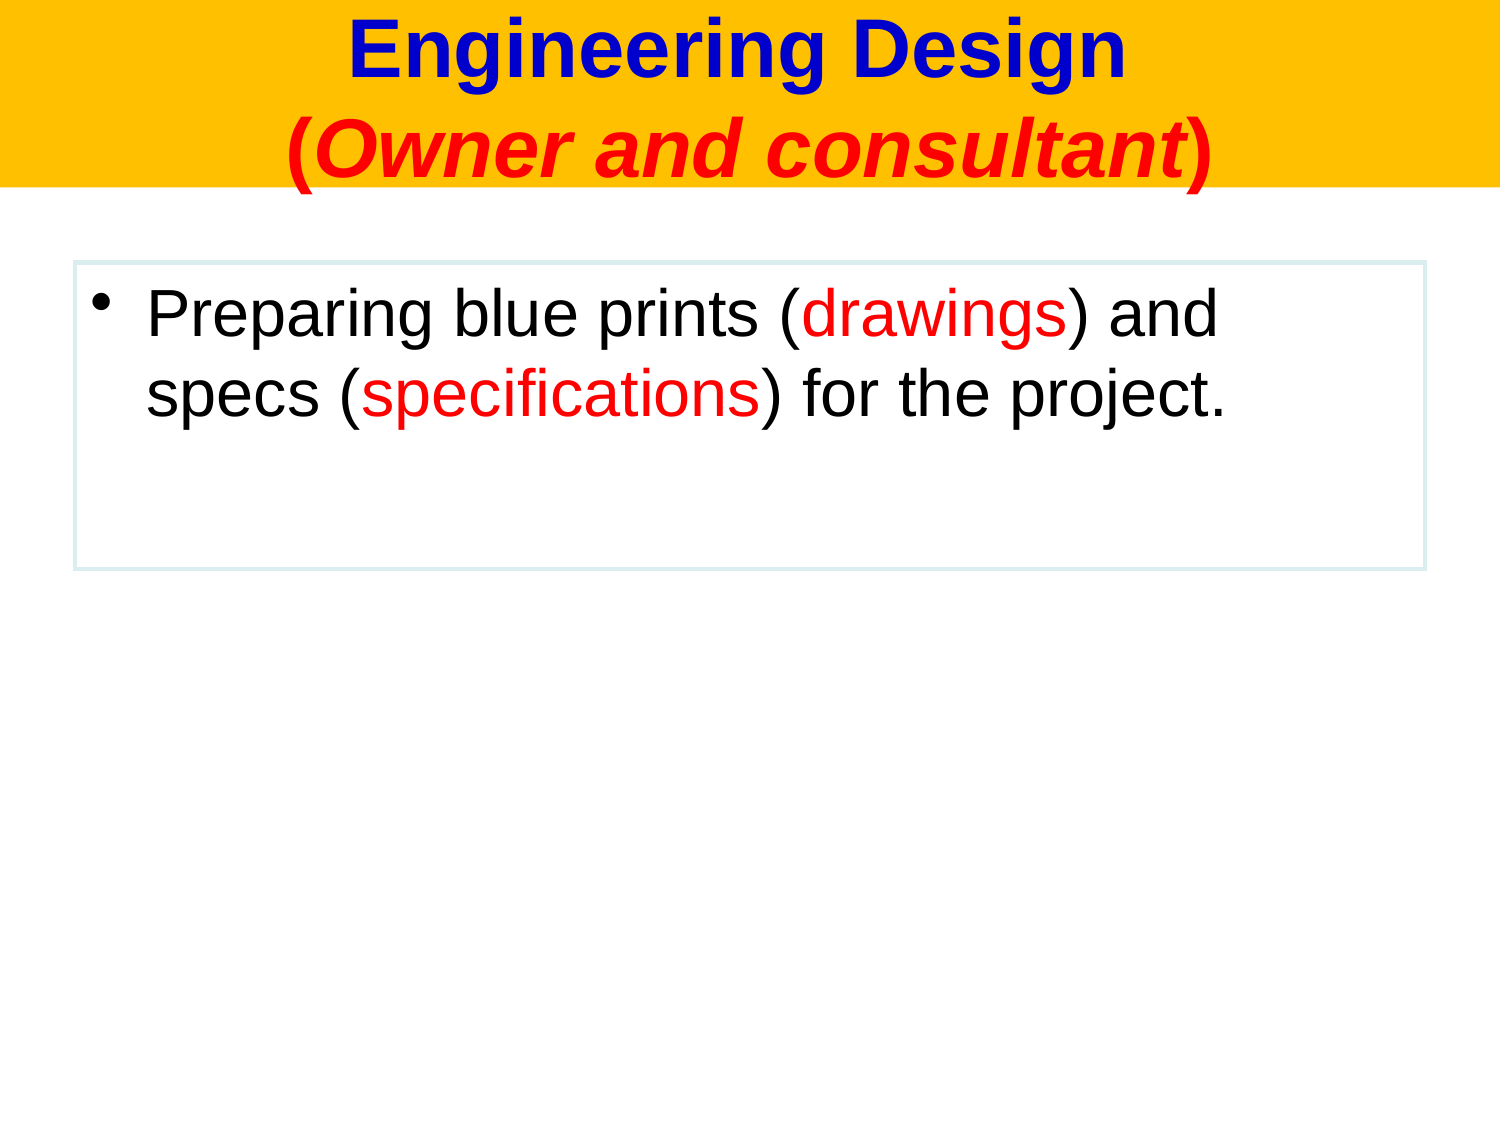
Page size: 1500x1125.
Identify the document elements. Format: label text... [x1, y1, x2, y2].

list Preparing blue prints (drawings) and specs (specifications) for the project. [73, 260, 1427, 571]
title Engineering Design (Owner and consultant) [0, 0, 1500, 188]
